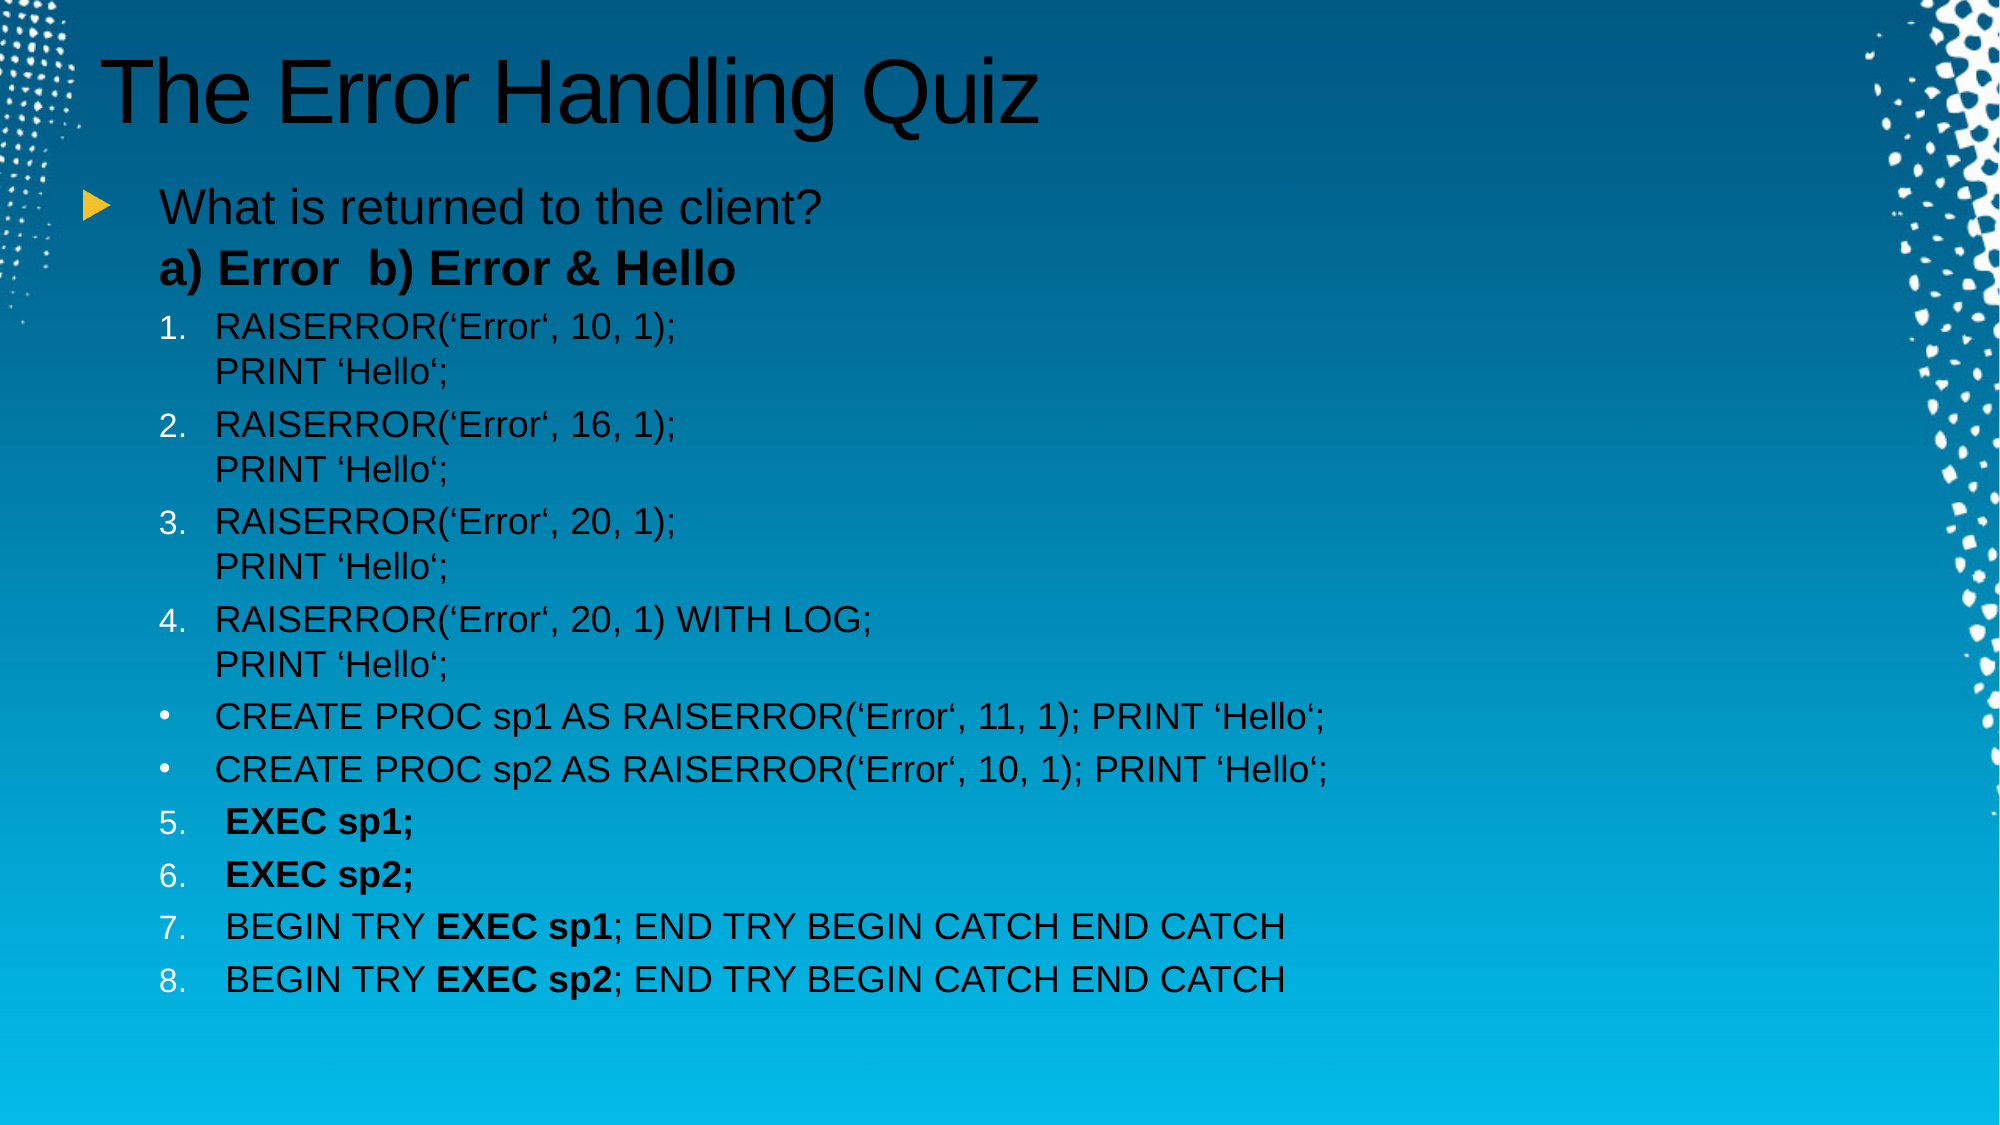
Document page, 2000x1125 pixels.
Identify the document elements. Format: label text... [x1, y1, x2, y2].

picture [45, 16, 55, 24]
picture [10, 69, 17, 78]
picture [1988, 691, 2000, 709]
picture [1972, 312, 1985, 322]
picture [17, 129, 23, 136]
picture [1992, 438, 2000, 448]
picture [1907, 77, 1917, 83]
picture [1973, 368, 1982, 380]
picture [41, 59, 48, 67]
picture [30, 14, 40, 23]
picture [1995, 582, 2000, 595]
picture [26, 57, 34, 68]
picture [1950, 359, 1960, 366]
picture [1991, 747, 2000, 765]
picture [1963, 589, 1976, 607]
picture [43, 42, 49, 53]
picture [1963, 535, 1977, 550]
picture [1953, 301, 1962, 312]
picture [33, 116, 40, 124]
picture [6, 97, 12, 105]
picture [1982, 714, 1993, 729]
picture [16, 22, 23, 34]
picture [1928, 399, 1939, 415]
picture [1935, 0, 2000, 306]
picture [18, 0, 29, 6]
picture [0, 24, 9, 33]
picture [1960, 392, 1970, 403]
title The Error Handling Quiz [99, 43, 1900, 144]
picture [31, 131, 37, 138]
picture [1980, 460, 1987, 469]
picture [1925, 141, 1935, 155]
picture [1952, 502, 1967, 516]
picture [1920, 257, 1932, 264]
picture [84, 191, 108, 219]
picture [1974, 683, 1985, 694]
picture [1929, 27, 1945, 45]
picture [16, 143, 21, 151]
picture [1935, 379, 1948, 391]
picture [1925, 87, 1941, 99]
picture [1889, 152, 1901, 166]
picture [1981, 604, 2000, 620]
picture [1972, 570, 1986, 583]
picture [9, 84, 15, 91]
picture [1955, 557, 1965, 573]
picture [24, 72, 32, 79]
picture [1945, 213, 1955, 220]
picture [1957, 187, 1971, 200]
picture [34, 101, 43, 111]
picture [1948, 413, 1958, 424]
picture [1946, 525, 1956, 533]
picture [11, 55, 21, 64]
picture [47, 0, 57, 10]
picture [1955, 246, 1965, 256]
picture [1914, 164, 1923, 177]
picture [1919, 367, 1930, 378]
list What is returned to the client? a) Error b) Error & Hello RAISERROR(‘Error‘, 10, 1); PRINT ‘Hello‘; RAISERROR(‘Error‘, 16, 1); PRINT ‘Hello‘; RAISERROR(‘Error‘, 20, 1); PRINT ‘Hello‘; RAISERROR(‘Error‘, 20, 1) WITH LOG; PRINT ‘Hello‘; CREATE PROC sp1 AS RAISERROR(‘Error‘, 11, 1); PRINT ‘Hello‘; CREATE PROC sp2 AS RAISERROR(‘Error‘, 10, 1); PRINT ‘Hello‘; EXEC sp1; EXEC sp2; BEGIN TRY EXEC sp1; END TRY BEGIN CATCH END CATCH BEGIN TRY EXEC sp2; END TRY BEGIN CATCH END CATCH [83, 174, 1917, 1125]
picture [18, 13, 26, 19]
picture [1935, 177, 1945, 189]
picture [13, 41, 25, 49]
picture [1946, 155, 1961, 167]
picture [33, 88, 42, 97]
picture [0, 155, 5, 163]
picture [1978, 517, 1987, 527]
picture [1970, 426, 1980, 436]
picture [58, 32, 66, 41]
picture [1938, 122, 1950, 133]
picture [1979, 657, 1995, 676]
picture [0, 40, 9, 45]
picture [29, 27, 38, 38]
picture [1963, 278, 1976, 291]
picture [1922, 200, 1934, 207]
picture [1935, 431, 1946, 449]
picture [55, 62, 62, 69]
picture [1991, 637, 2000, 652]
picture [1921, 0, 1934, 8]
picture [1942, 465, 1958, 483]
picture [1994, 382, 2000, 391]
picture [42, 31, 53, 39]
picture [1968, 481, 1978, 492]
picture [3, 10, 11, 18]
picture [28, 42, 36, 53]
picture [1969, 625, 1985, 642]
picture [1942, 269, 1953, 276]
picture [1963, 335, 1972, 344]
picture [1993, 321, 2000, 339]
picture [1941, 324, 1952, 332]
picture [1930, 291, 1941, 297]
picture [1983, 404, 1992, 414]
picture [1932, 235, 1943, 241]
picture [1984, 349, 1992, 357]
picture [1926, 344, 1939, 358]
picture [54, 76, 60, 83]
picture [1988, 547, 2000, 561]
picture [1958, 445, 1968, 460]
picture [33, 0, 42, 10]
picture [1990, 492, 2000, 505]
picture [1915, 109, 1924, 119]
picture [56, 47, 64, 55]
picture [1917, 308, 1929, 326]
picture [38, 74, 47, 80]
